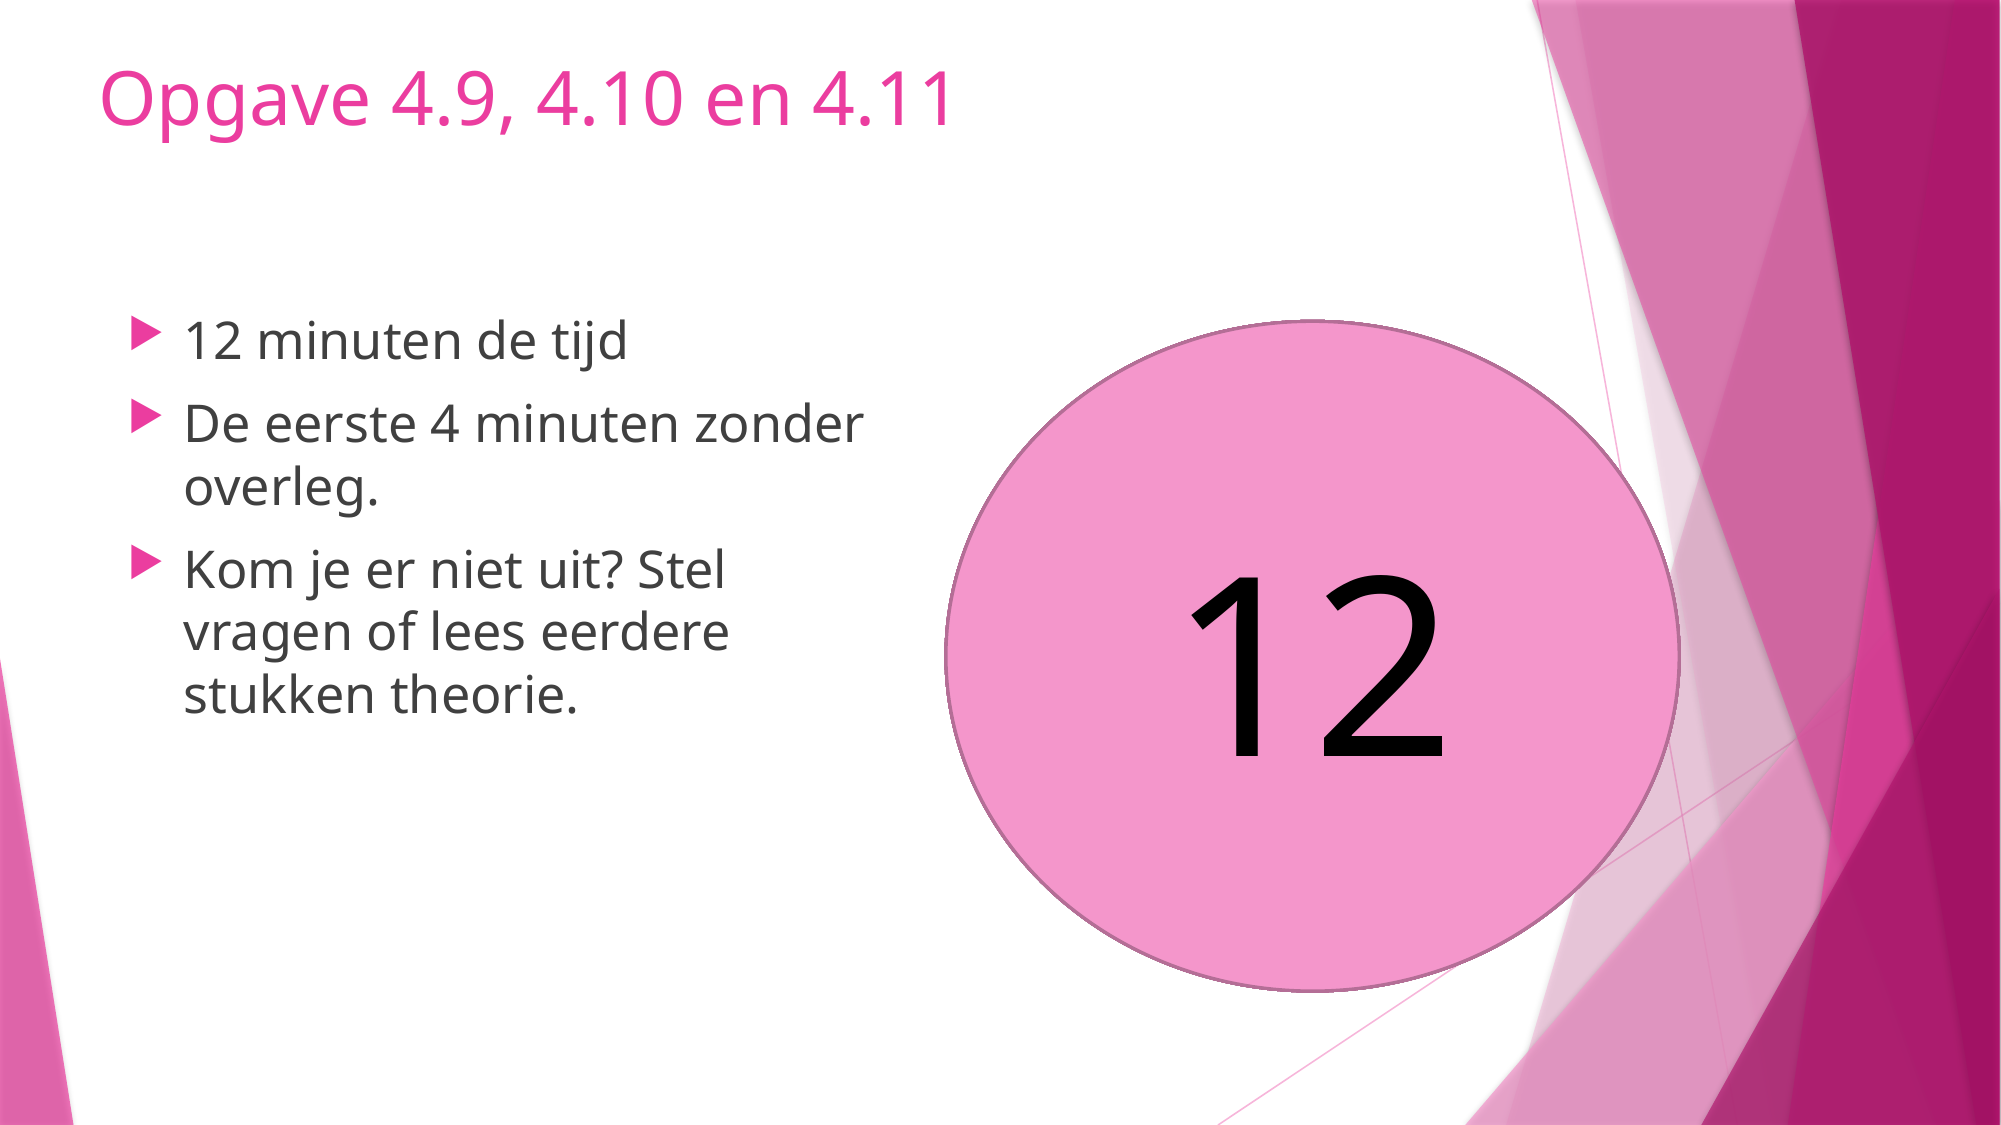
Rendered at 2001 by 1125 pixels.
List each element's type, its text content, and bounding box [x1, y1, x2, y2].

text_box 12 [944, 319, 1681, 993]
title Opgave 4.9, 4.10 en 4.11 [83, 42, 1494, 260]
list 12 minuten de tijd De eerste 4 minuten zonder overleg. Kom je er niet uit? Stel vragen of lees eerdere stukken theorie. [112, 299, 896, 992]
